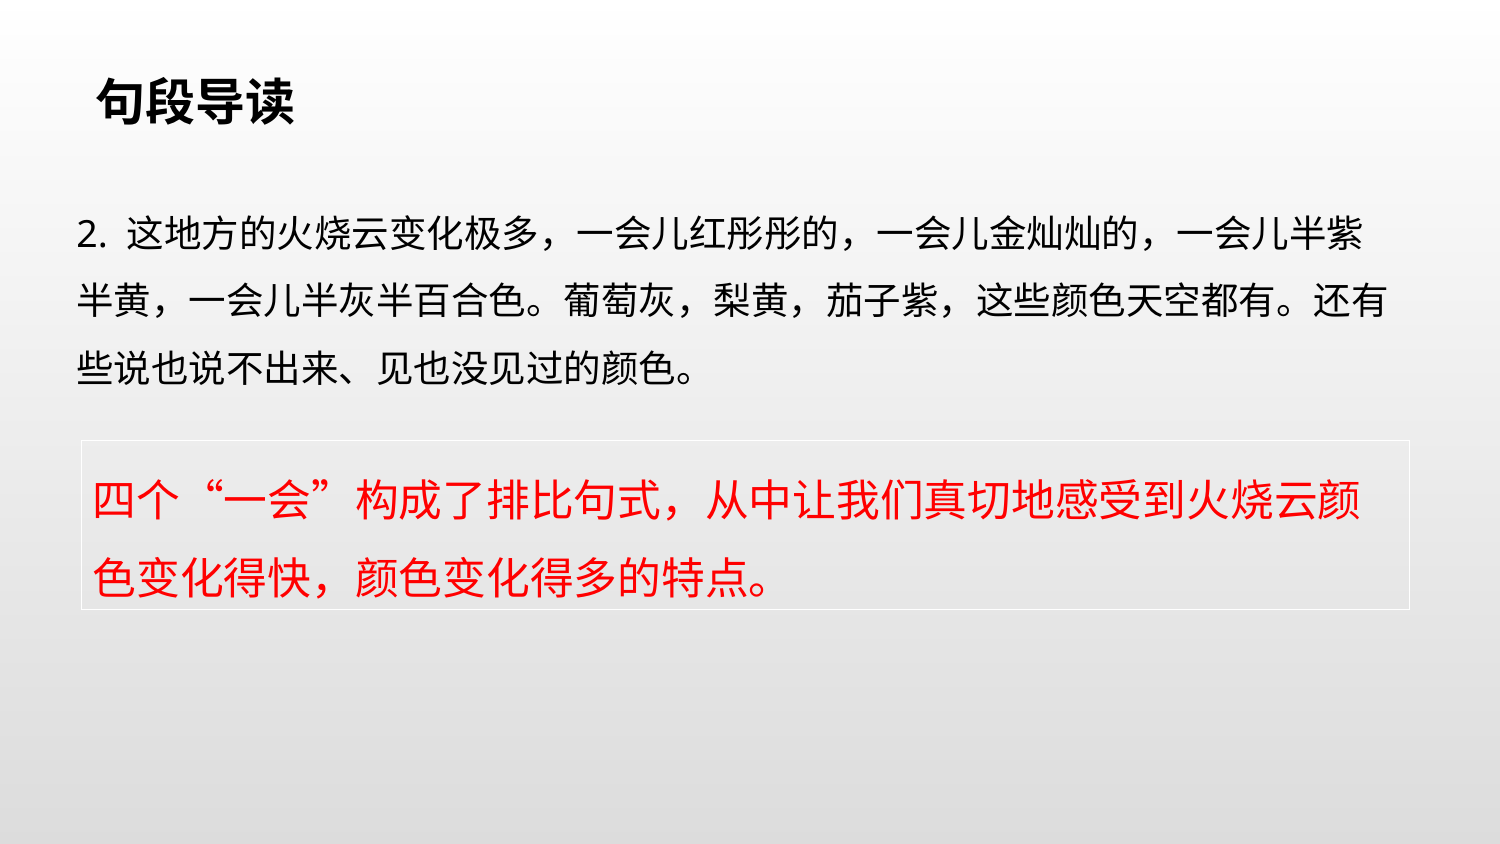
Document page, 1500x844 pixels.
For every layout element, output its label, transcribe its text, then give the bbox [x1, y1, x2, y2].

text_box 四个“一会”构成了排比句式，从中让我们真切地感受到火烧云颜色变化得快，颜色变化得多的特点。 [81, 440, 1410, 610]
text_box 句段导读 [84, 71, 335, 134]
text_box 2. 这地方的火烧云变化极多，一会儿红彤彤的，一会儿金灿灿的，一会儿半紫半黄，一会儿半灰半百合色。葡萄灰，梨黄，茄子紫，这些颜色天空都有。还有些说也说不出来、见也没见过的颜色。 [65, 181, 1410, 396]
